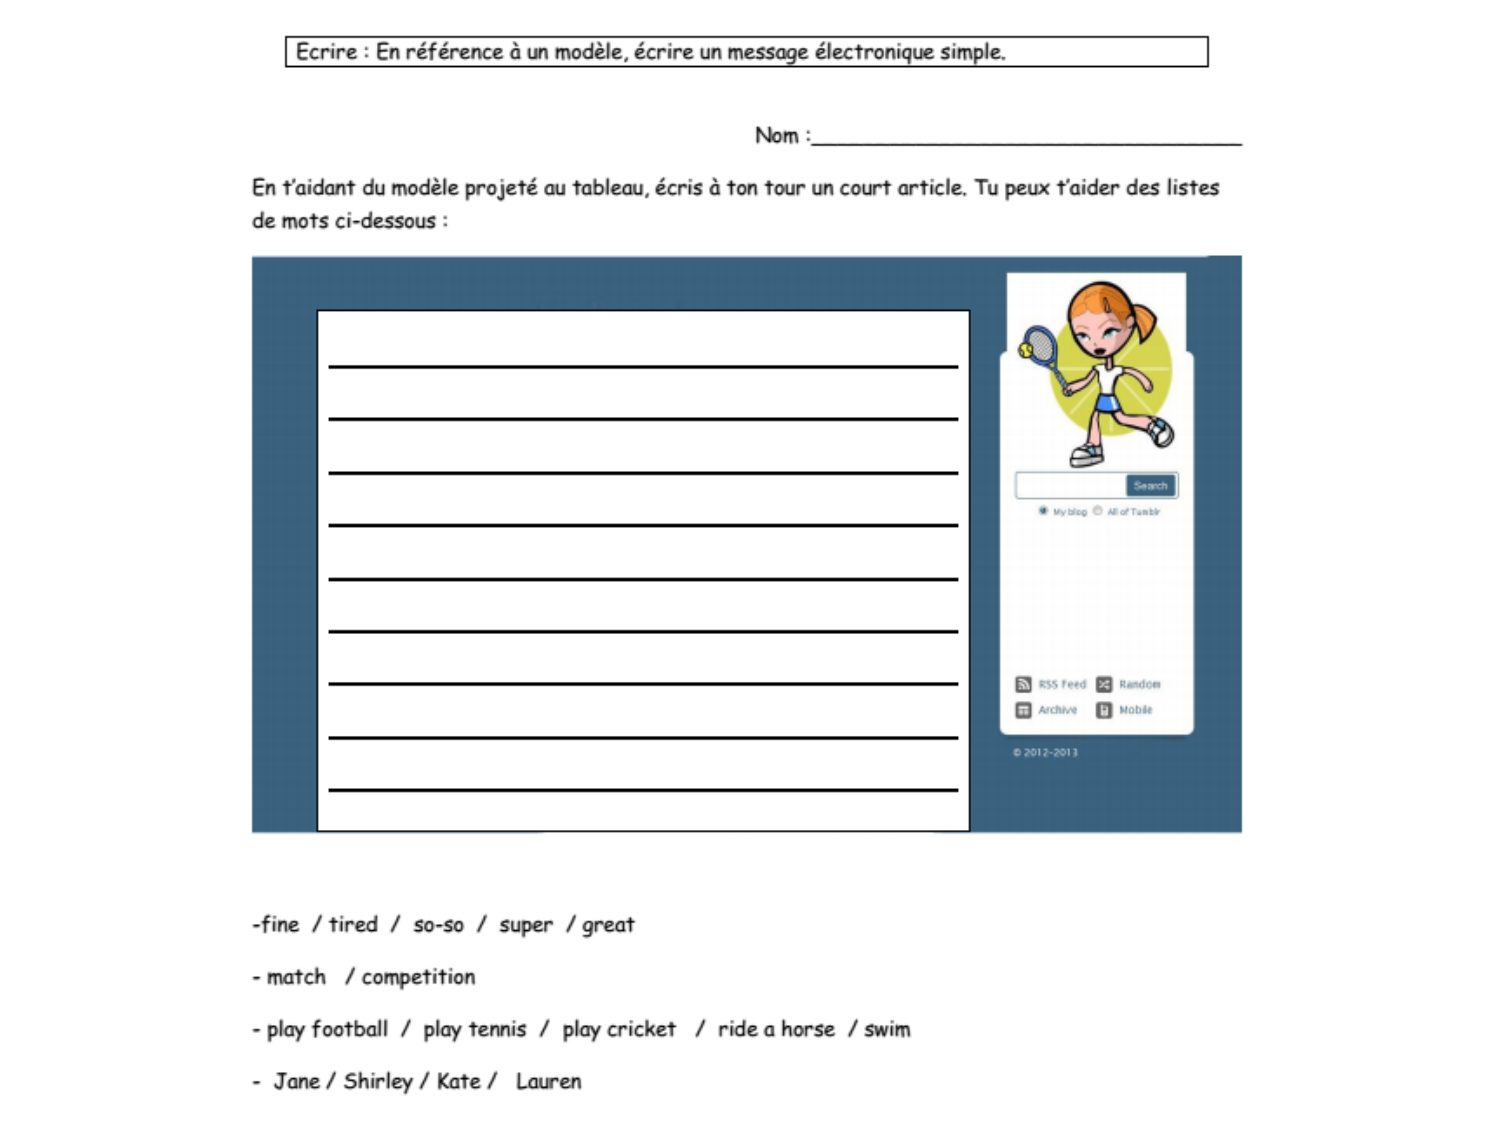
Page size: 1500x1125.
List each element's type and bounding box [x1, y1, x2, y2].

picture [241, 19, 1259, 1106]
